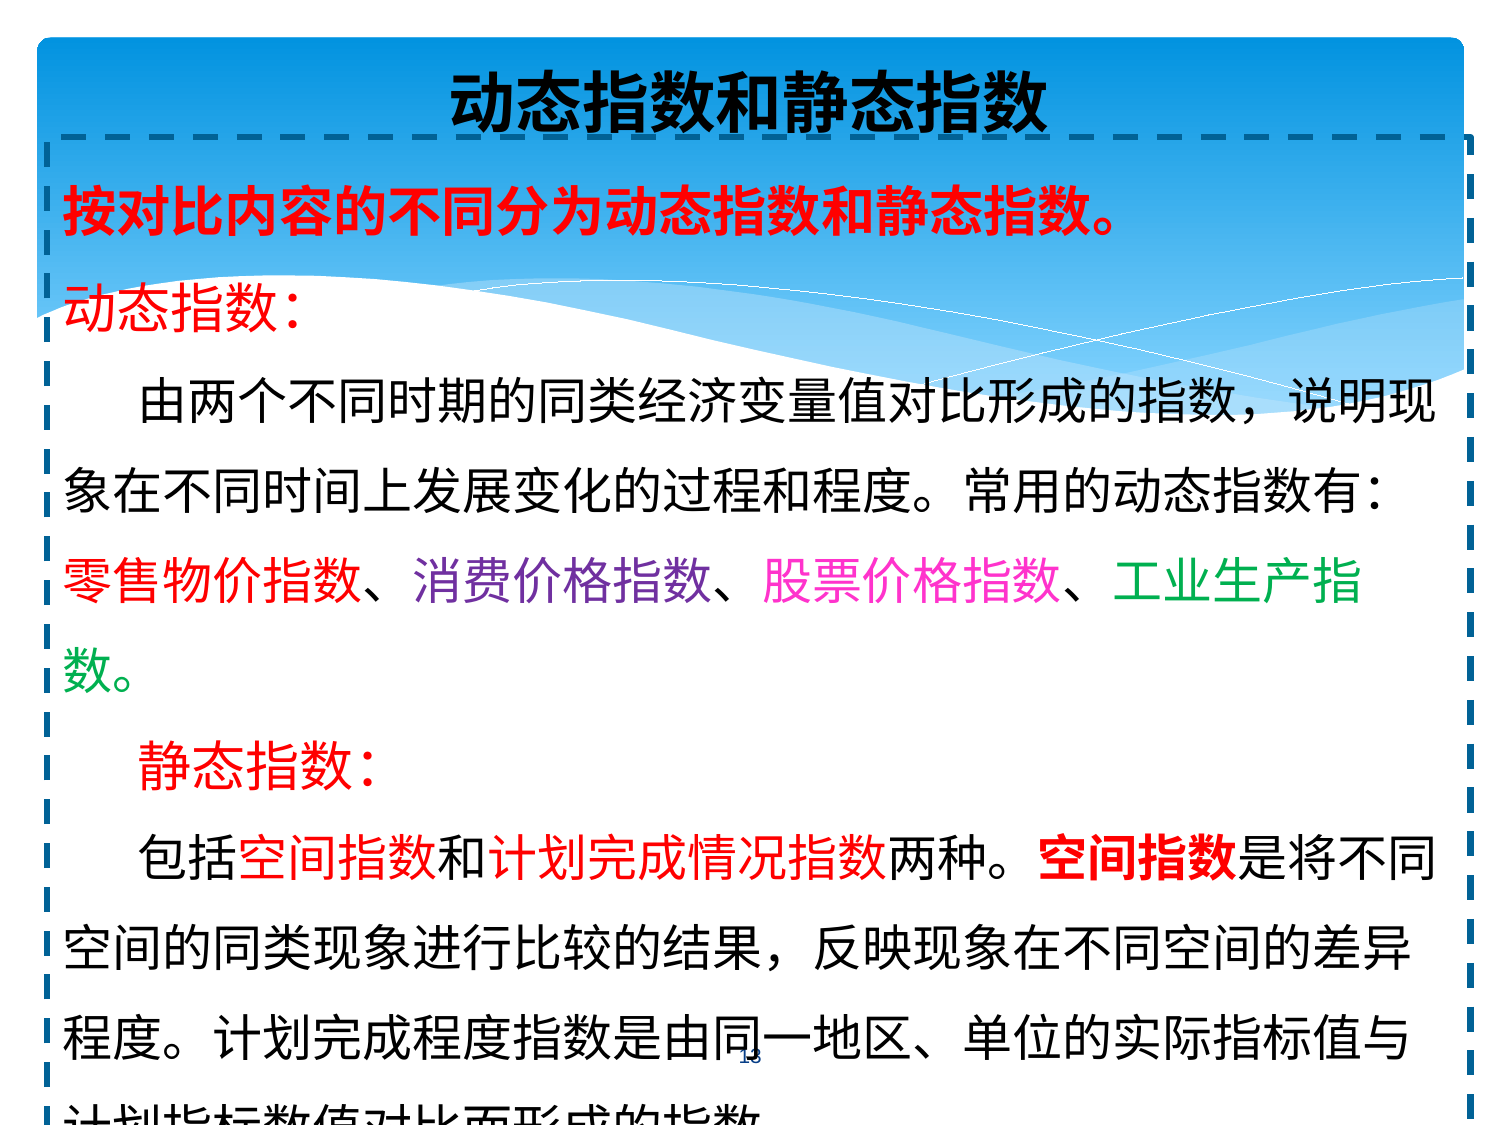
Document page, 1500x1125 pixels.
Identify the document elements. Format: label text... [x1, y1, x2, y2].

title 动态指数和静态指数 [48, 7, 1450, 137]
text_box 按对比内容的不同分为动态指数和静态指数。 动态指数： 由两个不同时期的同类经济变量值对比形成的指数，说明现象在不同时间上发展变化的过程和程度。常用的动态指数有：零售物价指数、消费价格指数、股票价格指数、工业生产指数。 静态指数： 包括空间指数和计划完成情况指数两种。空间指数是将不同空间的同类现象进行比较的结果，反映现象在不同空间的差异程度。计划完成程度指数是由同一地区、单位的实际指标值与计划指标数值对比而形成的指数。 [47, 137, 1471, 1125]
